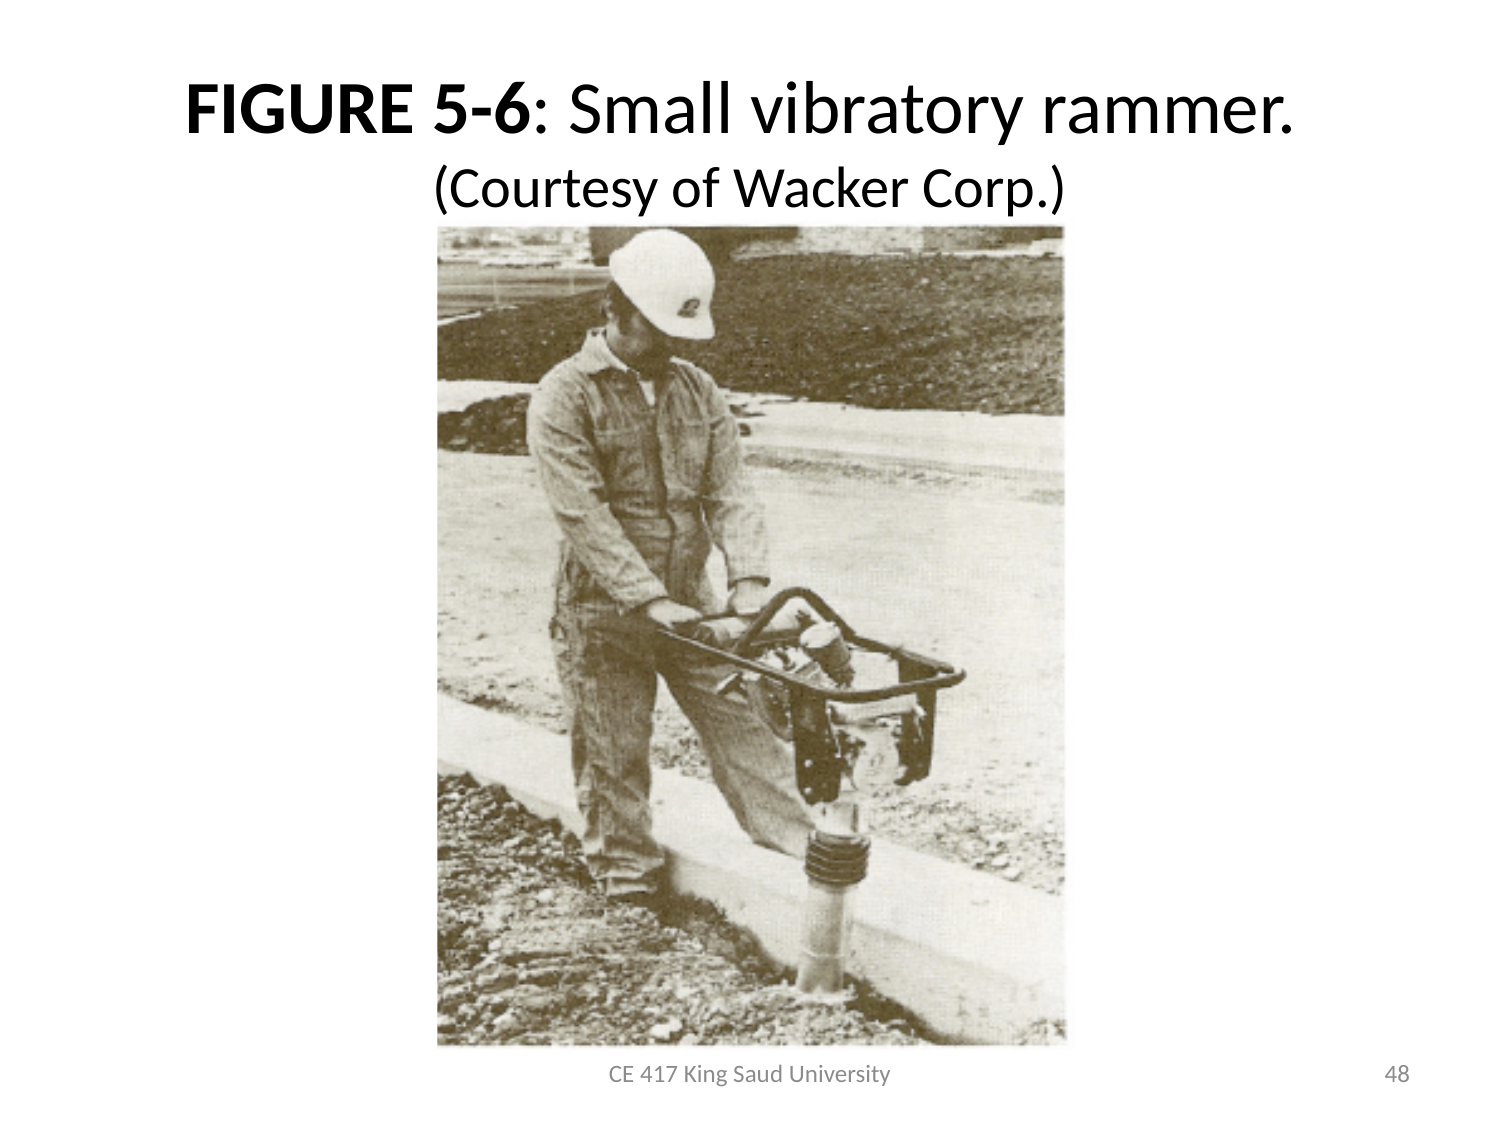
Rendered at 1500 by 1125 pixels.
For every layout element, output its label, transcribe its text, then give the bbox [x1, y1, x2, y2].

footer CE 417 King Saud University [512, 1059, 988, 1103]
title FIGURE 5-6: Small vibratory rammer. (Courtesy of Wacker Corp.) [75, 45, 1425, 233]
picture [437, 218, 1076, 1051]
slide_number 48 [1074, 1042, 1425, 1103]
